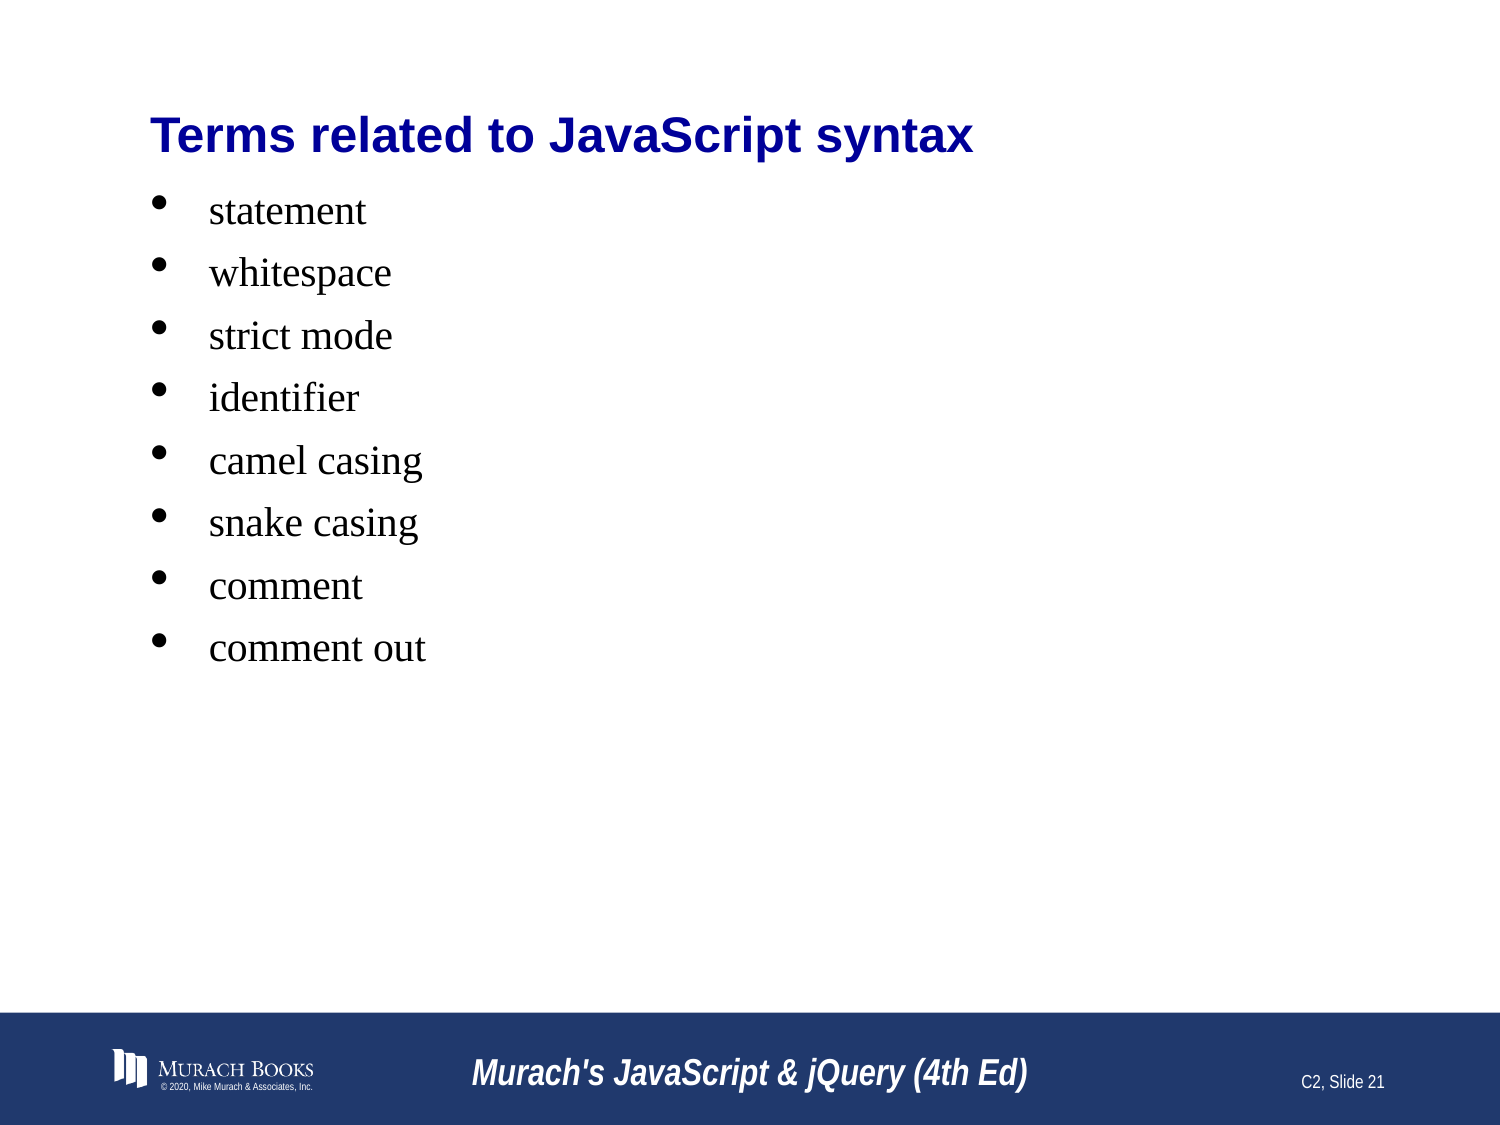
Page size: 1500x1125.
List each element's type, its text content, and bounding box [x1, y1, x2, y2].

title Terms related to JavaScript syntax [150, 102, 1350, 164]
slide_number Murach's JavaScript & jQuery (4th Ed) [463, 1025, 1050, 1100]
list statement whitespace strict mode identifier camel casing snake casing comment comment out [137, 174, 1350, 975]
slide_number C2, Slide 21 [1087, 1025, 1400, 1100]
footer © 2020, Mike Murach & Associates, Inc. [12, 1025, 463, 1100]
